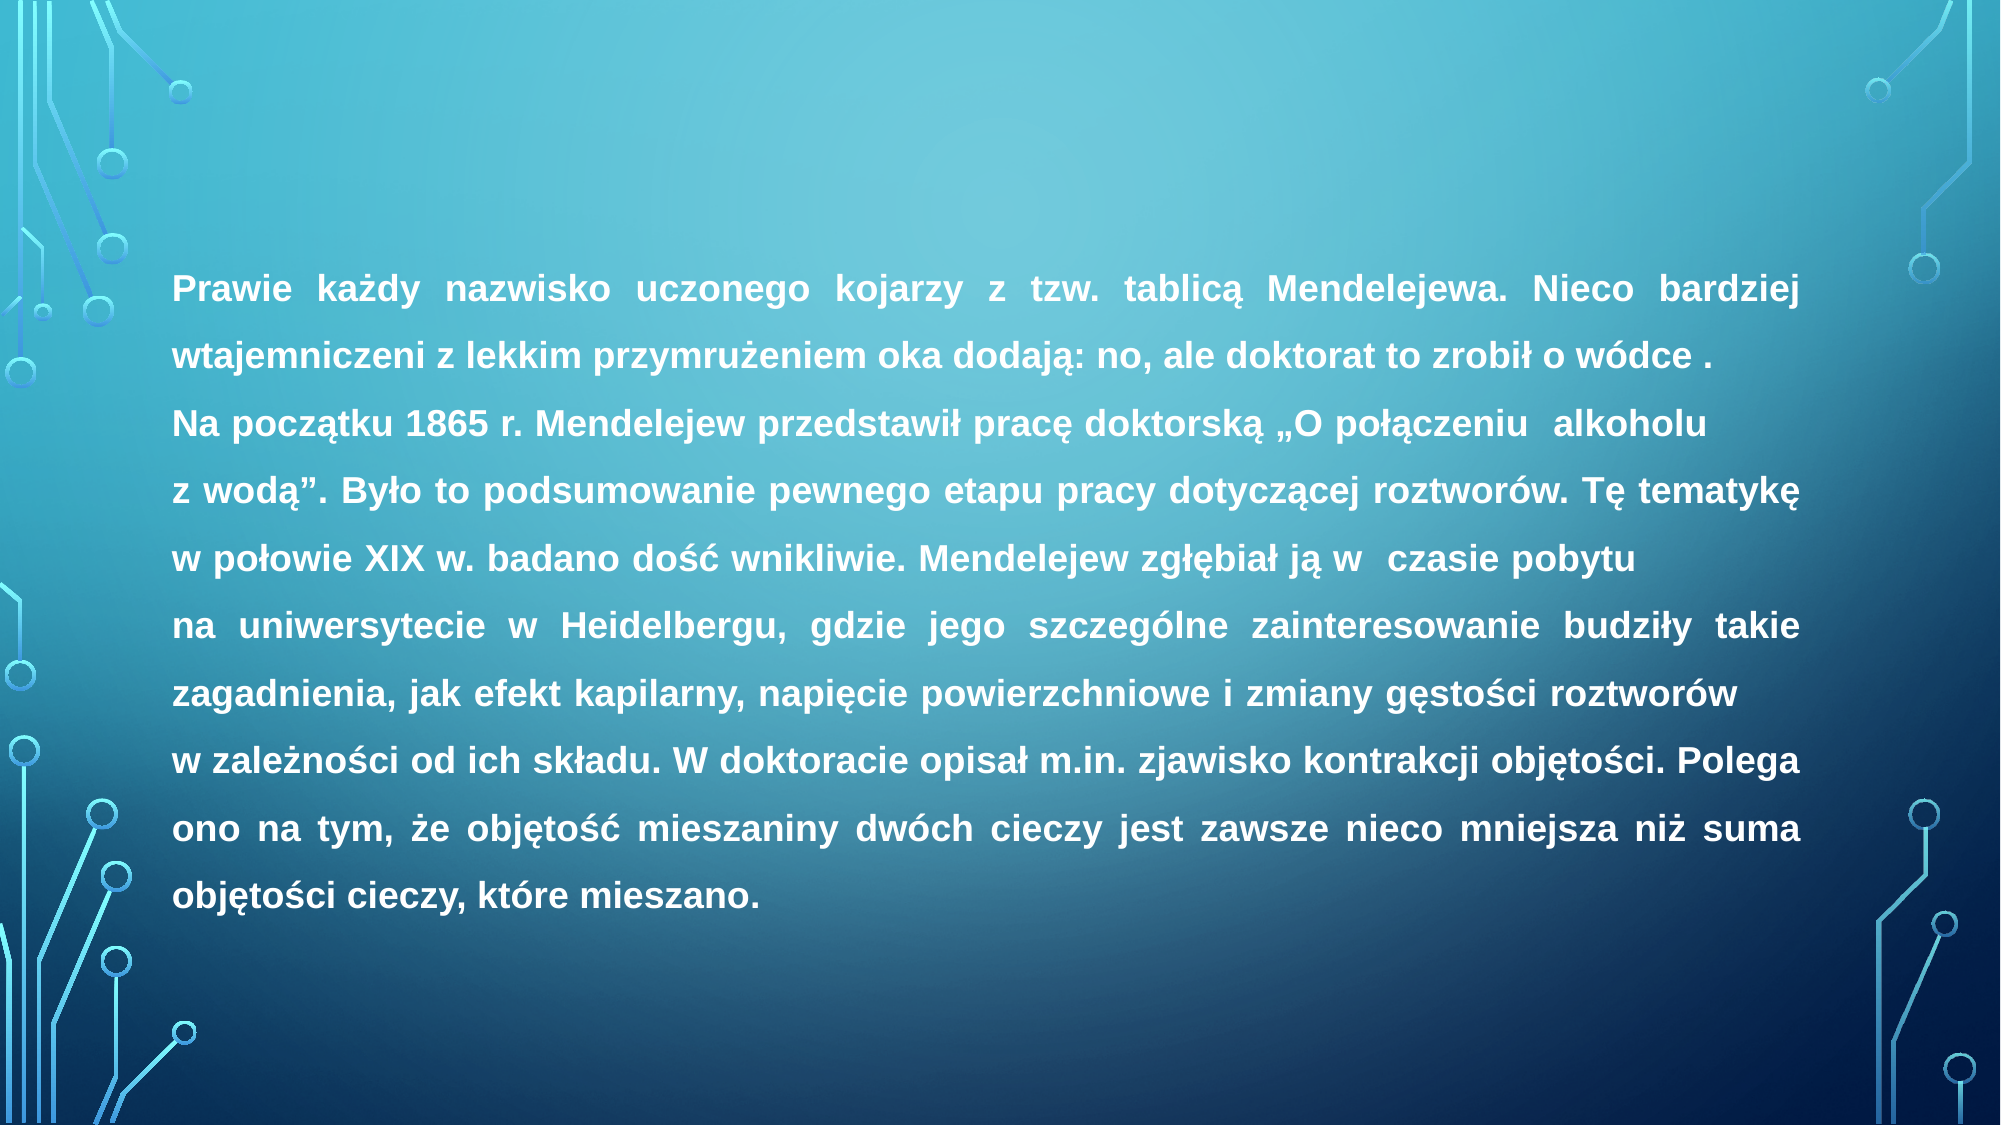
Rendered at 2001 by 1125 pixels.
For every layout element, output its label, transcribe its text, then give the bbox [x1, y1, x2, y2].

text_box Prawie każdy nazwisko uczonego kojarzy z tzw. tablicą Mendelejewa. Nieco bardziej wtajemniczeni z lekkim przymrużeniem oka dodają: no, ale doktorat to zrobił o wódce . Na początku 1865 r. Mendelejew przedstawił pracę doktorską „O połączeniu ­ alkoholu z wodą”. Było to podsumowanie pewnego etapu pracy dotyczącej roztworów. Tę tematykę w połowie XIX w. badano dość wnikliwie. Mendelejew zgłębiał ją w ­ czasie pobytu na uniwersytecie w Heidelbergu, gdzie jego szczególne zainteresowanie budziły takie zagadnienia, jak efekt kapilarny, napięcie powierzchniowe i zmiany gęstości roztworów w zależności od ich składu. W doktoracie opisał m.in. zjawisko kontrakcji objętości. Polega ono na tym, że objętość mieszaniny dwóch cieczy jest zawsze nieco mniejsza niż suma objętości cieczy, które mieszano. [157, 233, 1817, 924]
